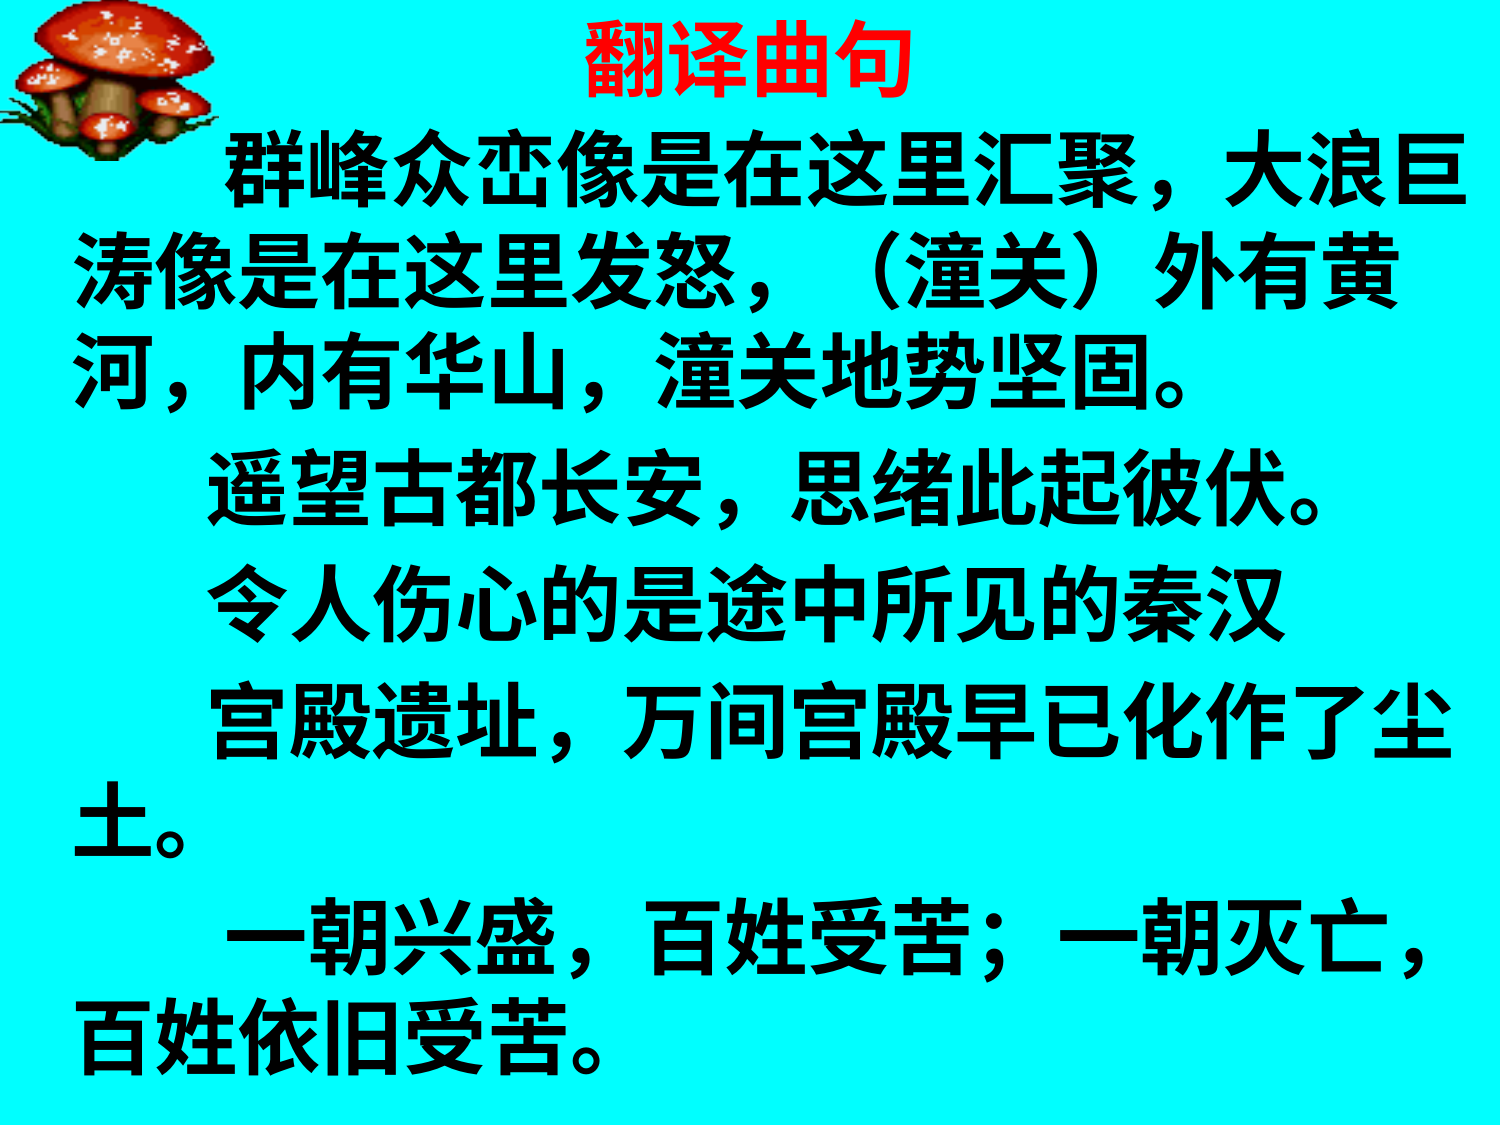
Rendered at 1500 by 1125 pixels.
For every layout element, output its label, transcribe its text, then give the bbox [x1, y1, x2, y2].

title 翻译曲句 [219, 0, 1426, 101]
picture [0, 0, 219, 161]
list 群峰众峦像是在这里汇聚，大浪巨涛像是在这里发怒，（潼关）外有黄河，内有华山，潼关地势坚固。 遥望古都长安，思绪此起彼伏。 令人伤心的是途中所见的秦汉 宫殿遗址，万间宫殿早已化作了尘土。 一朝兴盛，百姓受苦；一朝灭亡，百姓依旧受苦。 [0, 101, 1500, 1006]
